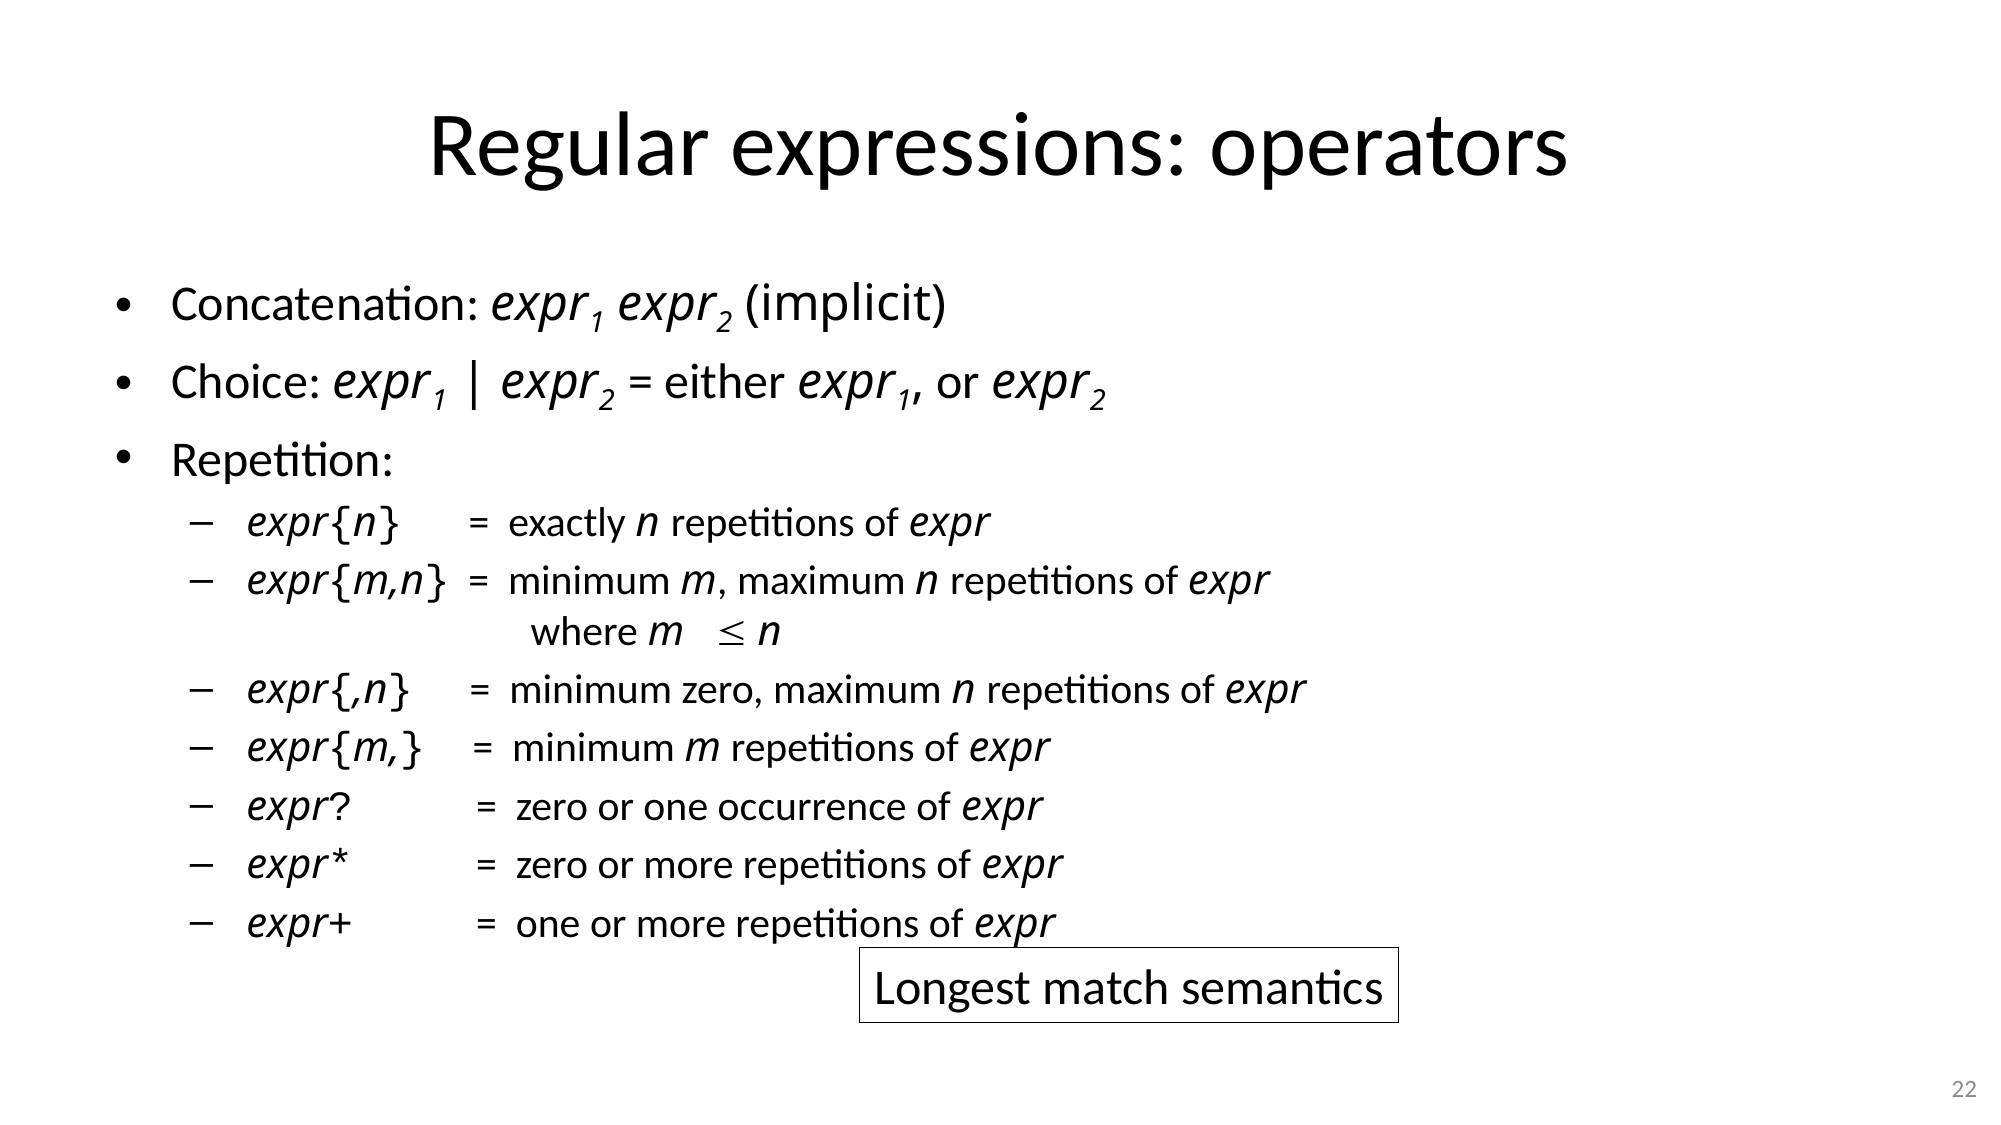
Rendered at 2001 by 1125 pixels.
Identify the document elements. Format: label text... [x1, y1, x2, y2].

slide_number 22 [1525, 1057, 1993, 1118]
text_box Longest match semantics [859, 947, 1399, 1023]
title Regular expressions: operators [99, 45, 1900, 233]
list Concatenation: expr1 expr2 (implicit) Choice: expr1 | expr2 = either expr1, or expr2 Repetition: expr{n} = exactly n repetitions of expr expr{m,n} = minimum m, maximum n repetitions of expr where m  n expr{,n} = minimum zero, maximum n repetitions of expr expr{m,} = minimum m repetitions of expr expr? = zero or one occurrence of expr expr* = zero or more repetitions of expr expr+ = one or more repetitions of expr [99, 262, 1900, 1005]
